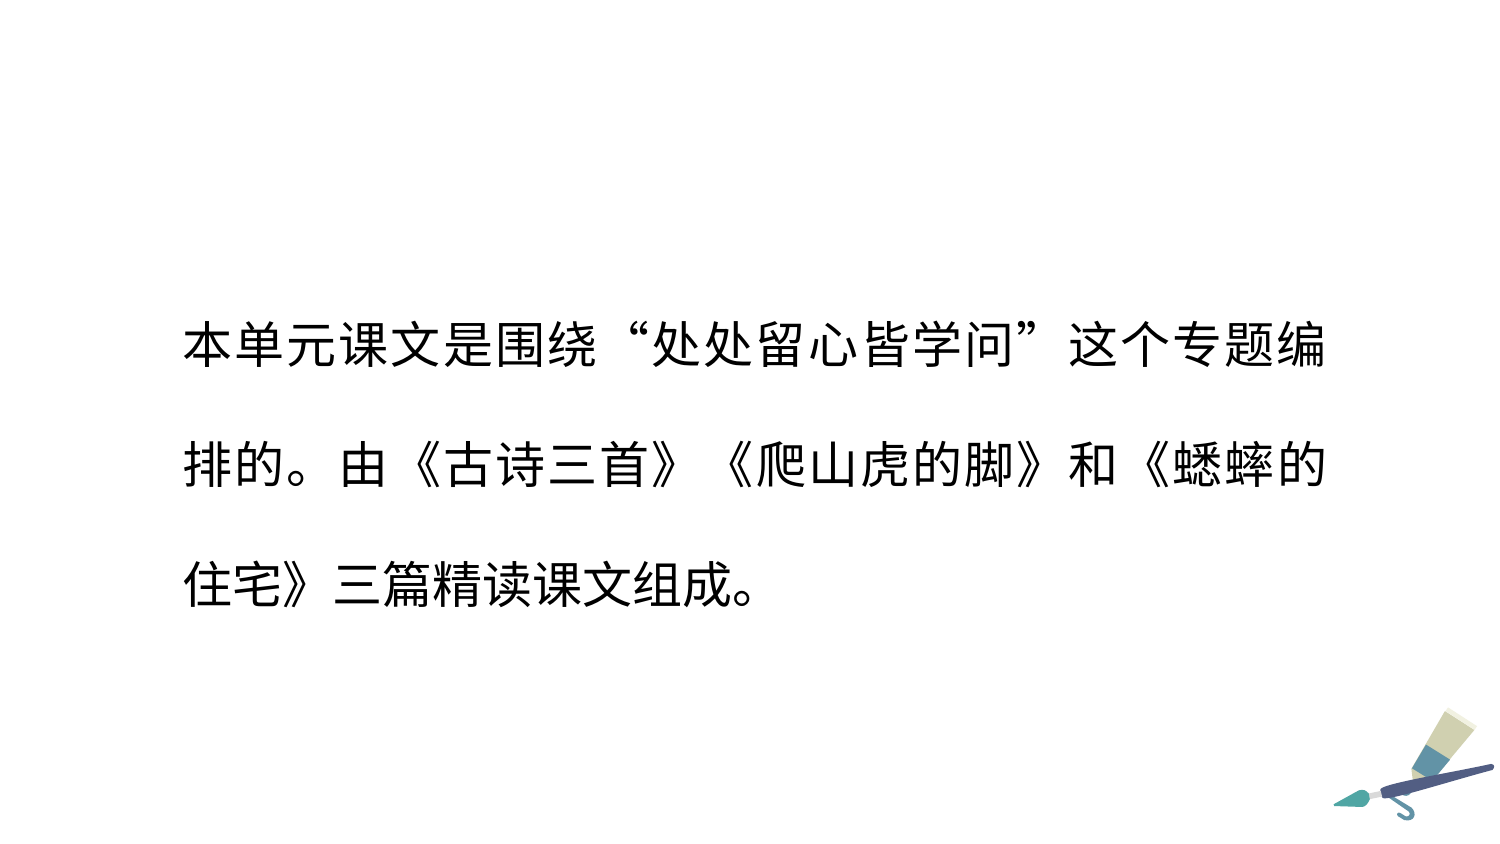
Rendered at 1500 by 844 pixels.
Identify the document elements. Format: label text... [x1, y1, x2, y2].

text_box 本单元课文是围绕“处处留心皆学问”这个专题编排的。由《古诗三首》《爬山虎的脚》和《蟋蟀的住宅》三篇精读课文组成。 [121, 246, 1343, 622]
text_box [1358, 708, 1481, 844]
